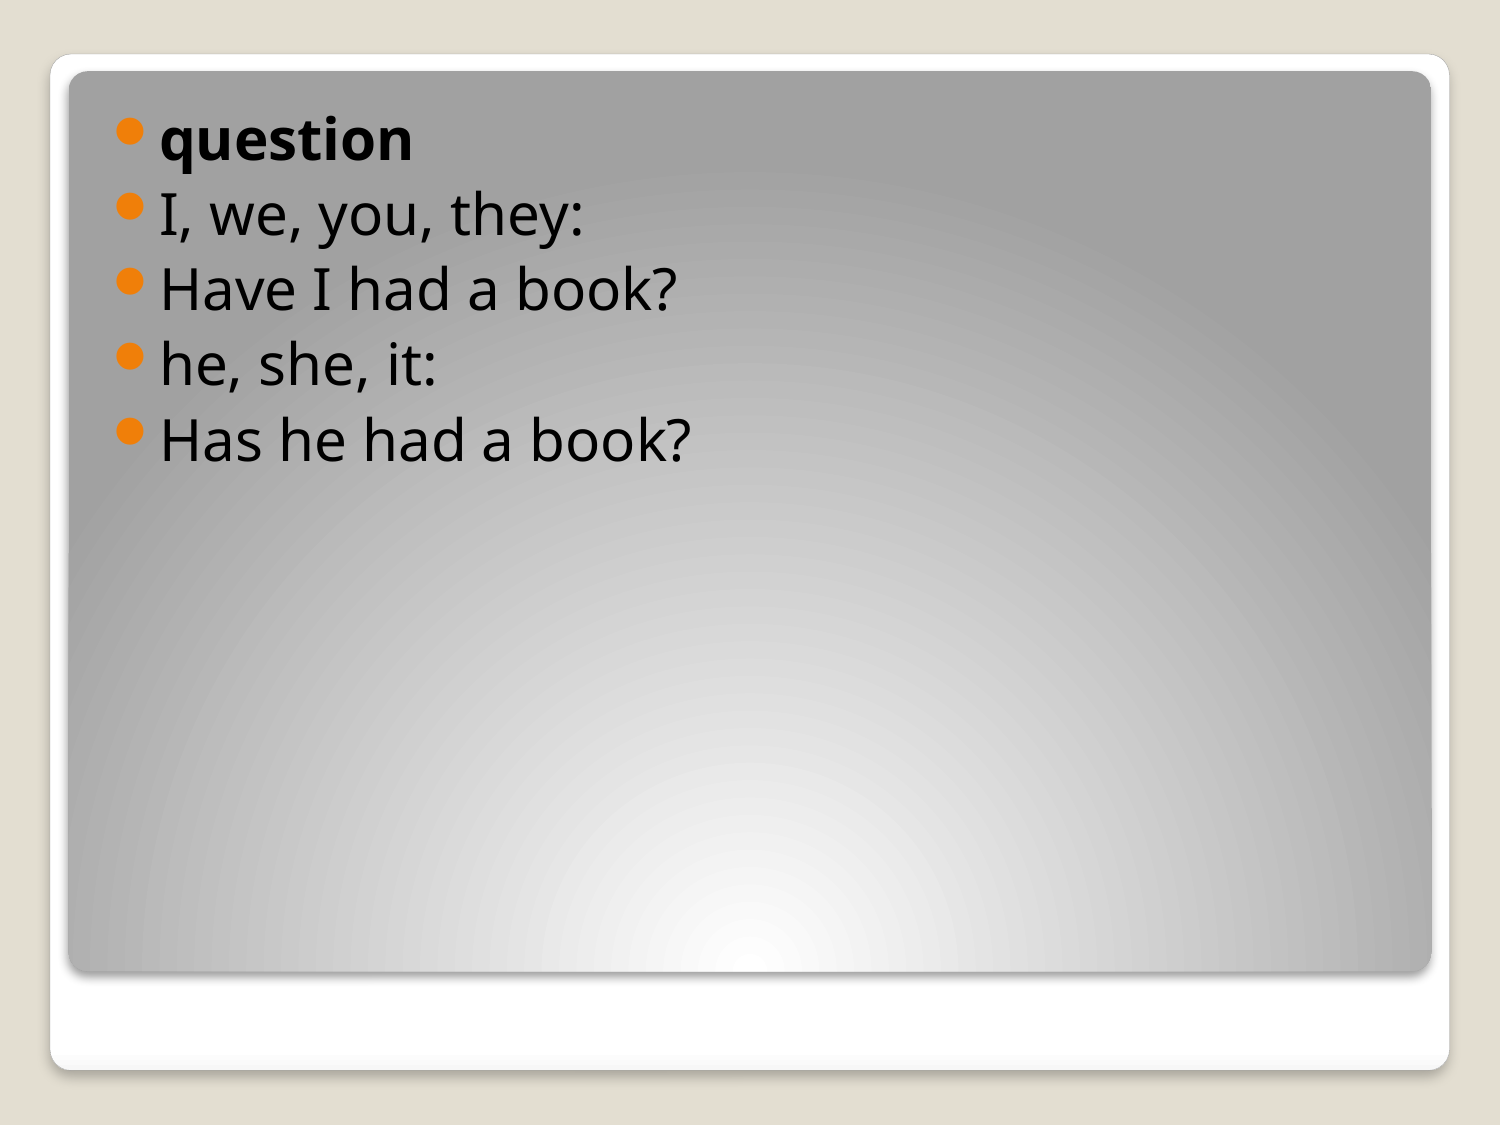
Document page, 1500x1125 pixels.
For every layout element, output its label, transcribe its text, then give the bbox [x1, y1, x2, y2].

list question I, we, you, they: Have I had a book? he, she, it: Has he had a book? [82, 86, 1425, 774]
